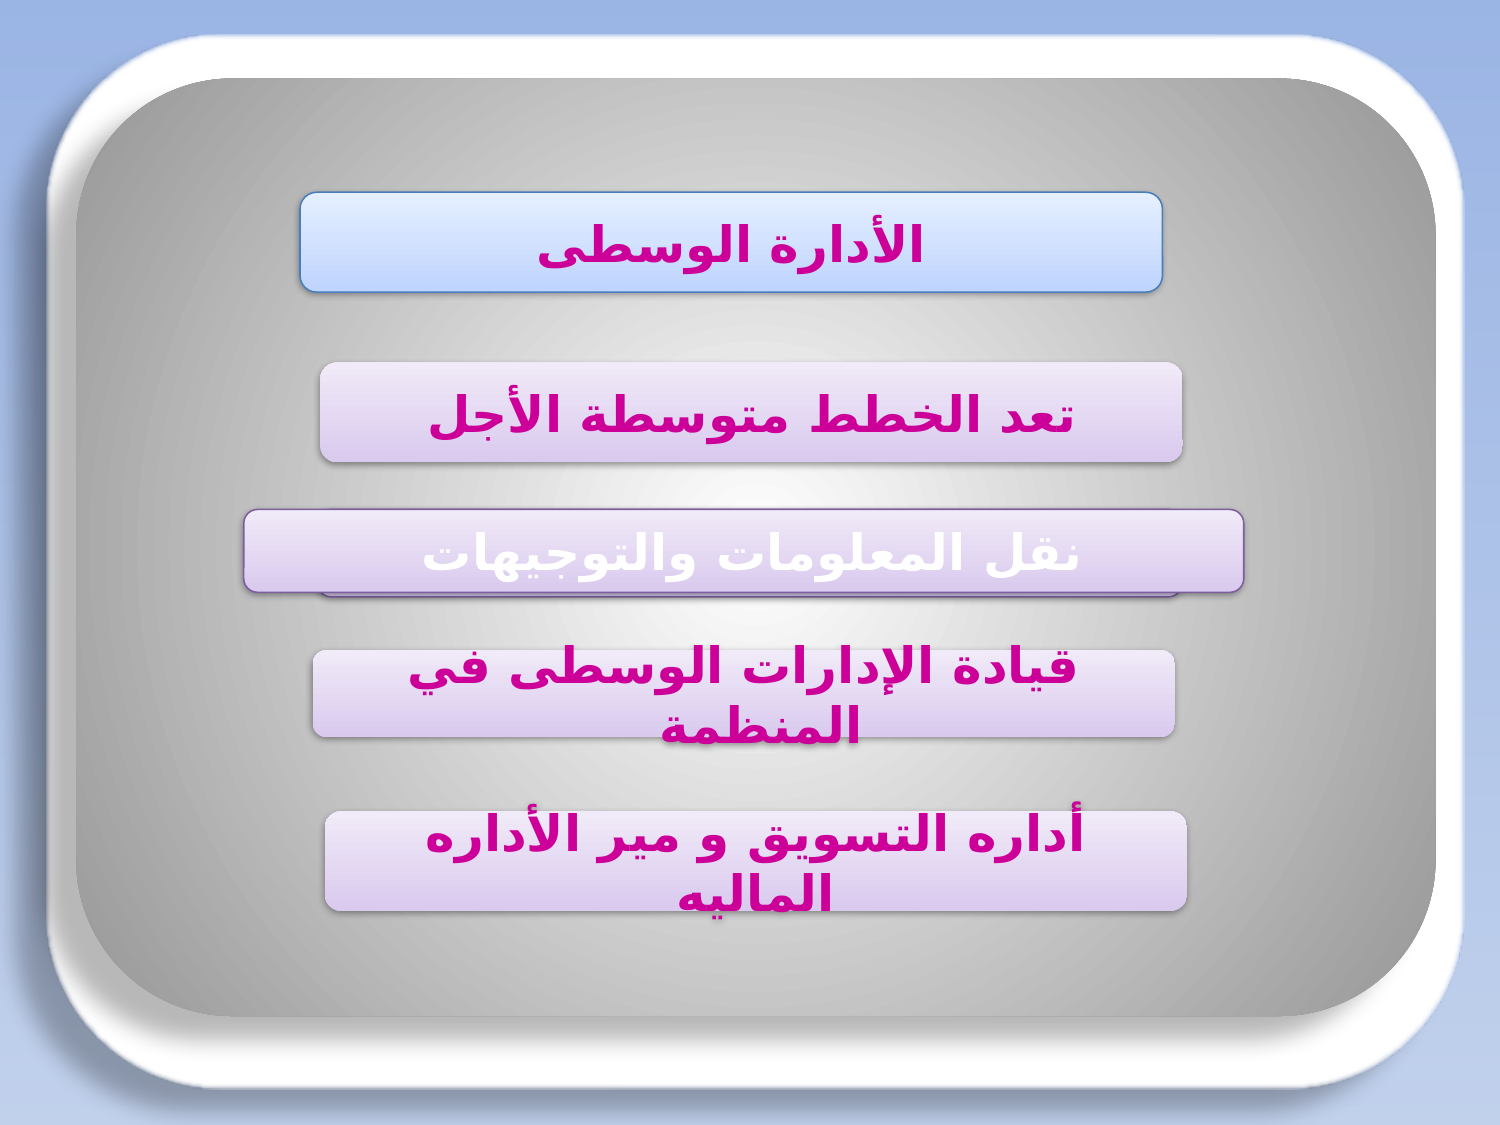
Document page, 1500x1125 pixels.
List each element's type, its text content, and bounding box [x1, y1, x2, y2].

text_box الأدارة الوسطى [299, 191, 1164, 293]
text_box [74, 76, 1438, 1019]
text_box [243, 509, 1244, 598]
text_box أداره التسويق و مير الأداره الماليه [323, 810, 1188, 912]
text_box [56, 34, 1468, 1089]
text_box تعد الخطط متوسطة الأجل [319, 361, 1184, 464]
text_box قيادة الإدارات الوسطى في المنظمة [311, 649, 1176, 739]
text_box [0, 0, 1500, 1125]
